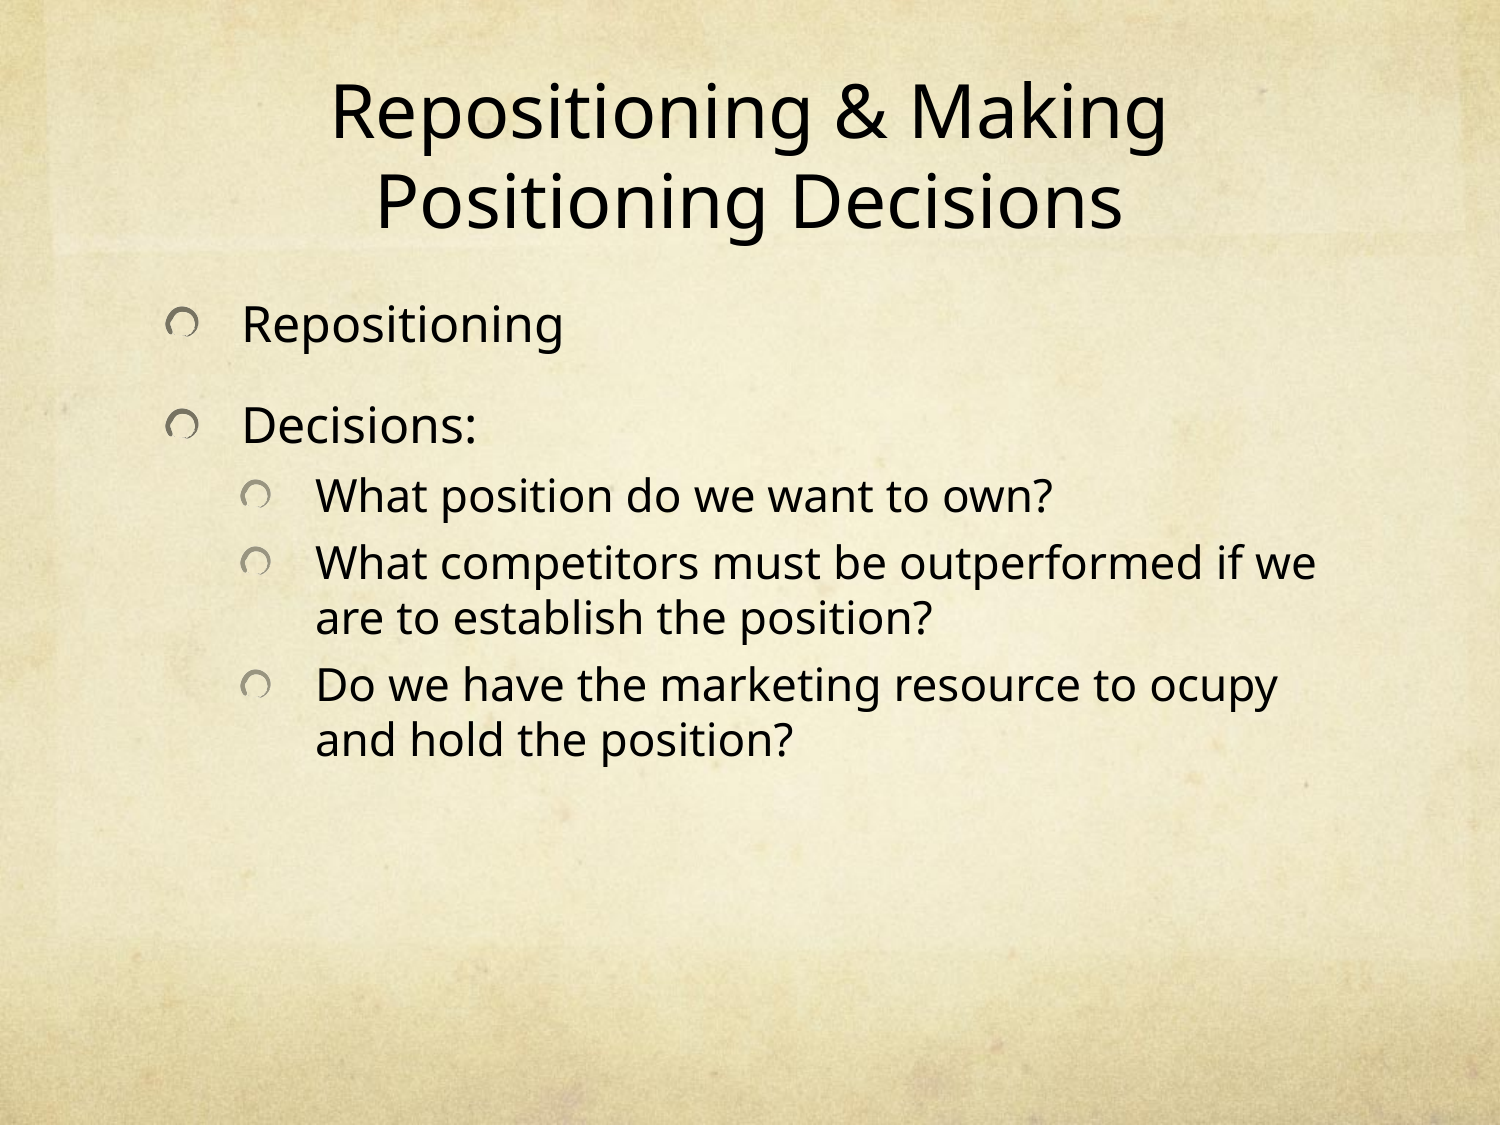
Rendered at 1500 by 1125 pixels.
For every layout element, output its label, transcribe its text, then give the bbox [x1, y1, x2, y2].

picture [0, 0, 1500, 1125]
list Repositioning Decisions: What position do we want to own? What competitors must be outperformed if we are to establish the position? Do we have the marketing resource to ocupy and hold the position? [150, 284, 1350, 950]
title Repositioning & Making Positioning Decisions [150, 82, 1350, 225]
